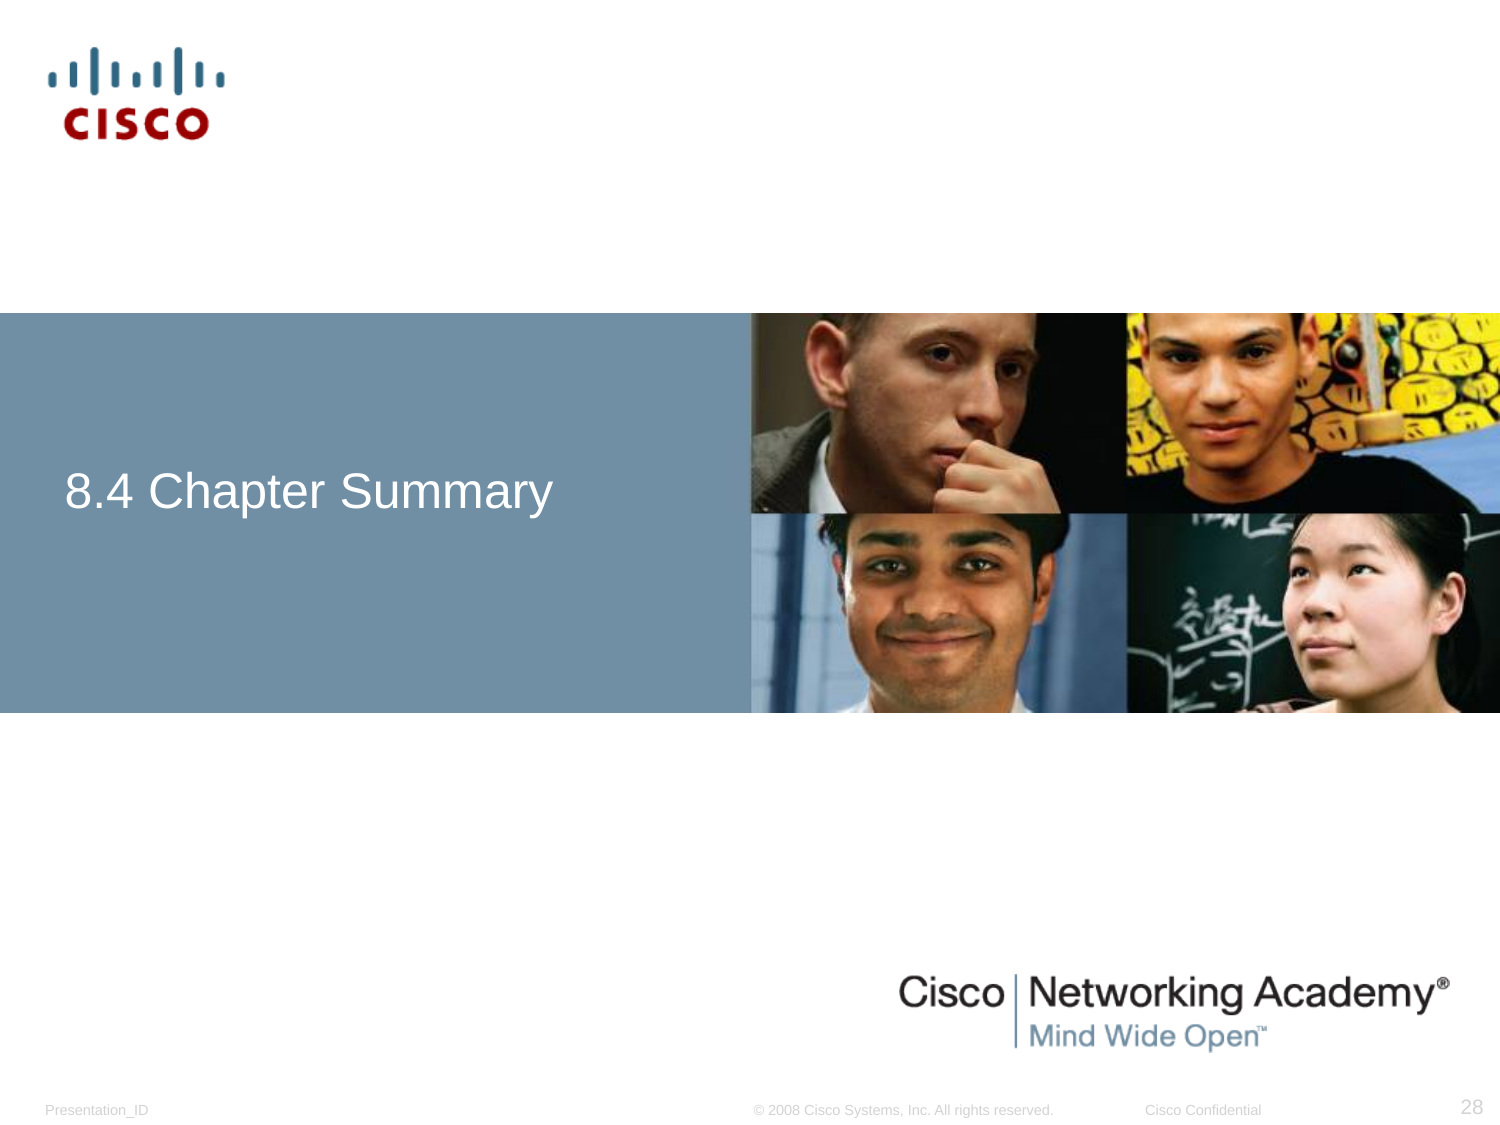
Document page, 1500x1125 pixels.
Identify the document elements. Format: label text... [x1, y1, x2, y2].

picture [899, 974, 1450, 1053]
picture [40, 19, 233, 168]
picture [0, 313, 1500, 713]
title 8.4 Chapter Summary [51, 371, 684, 615]
